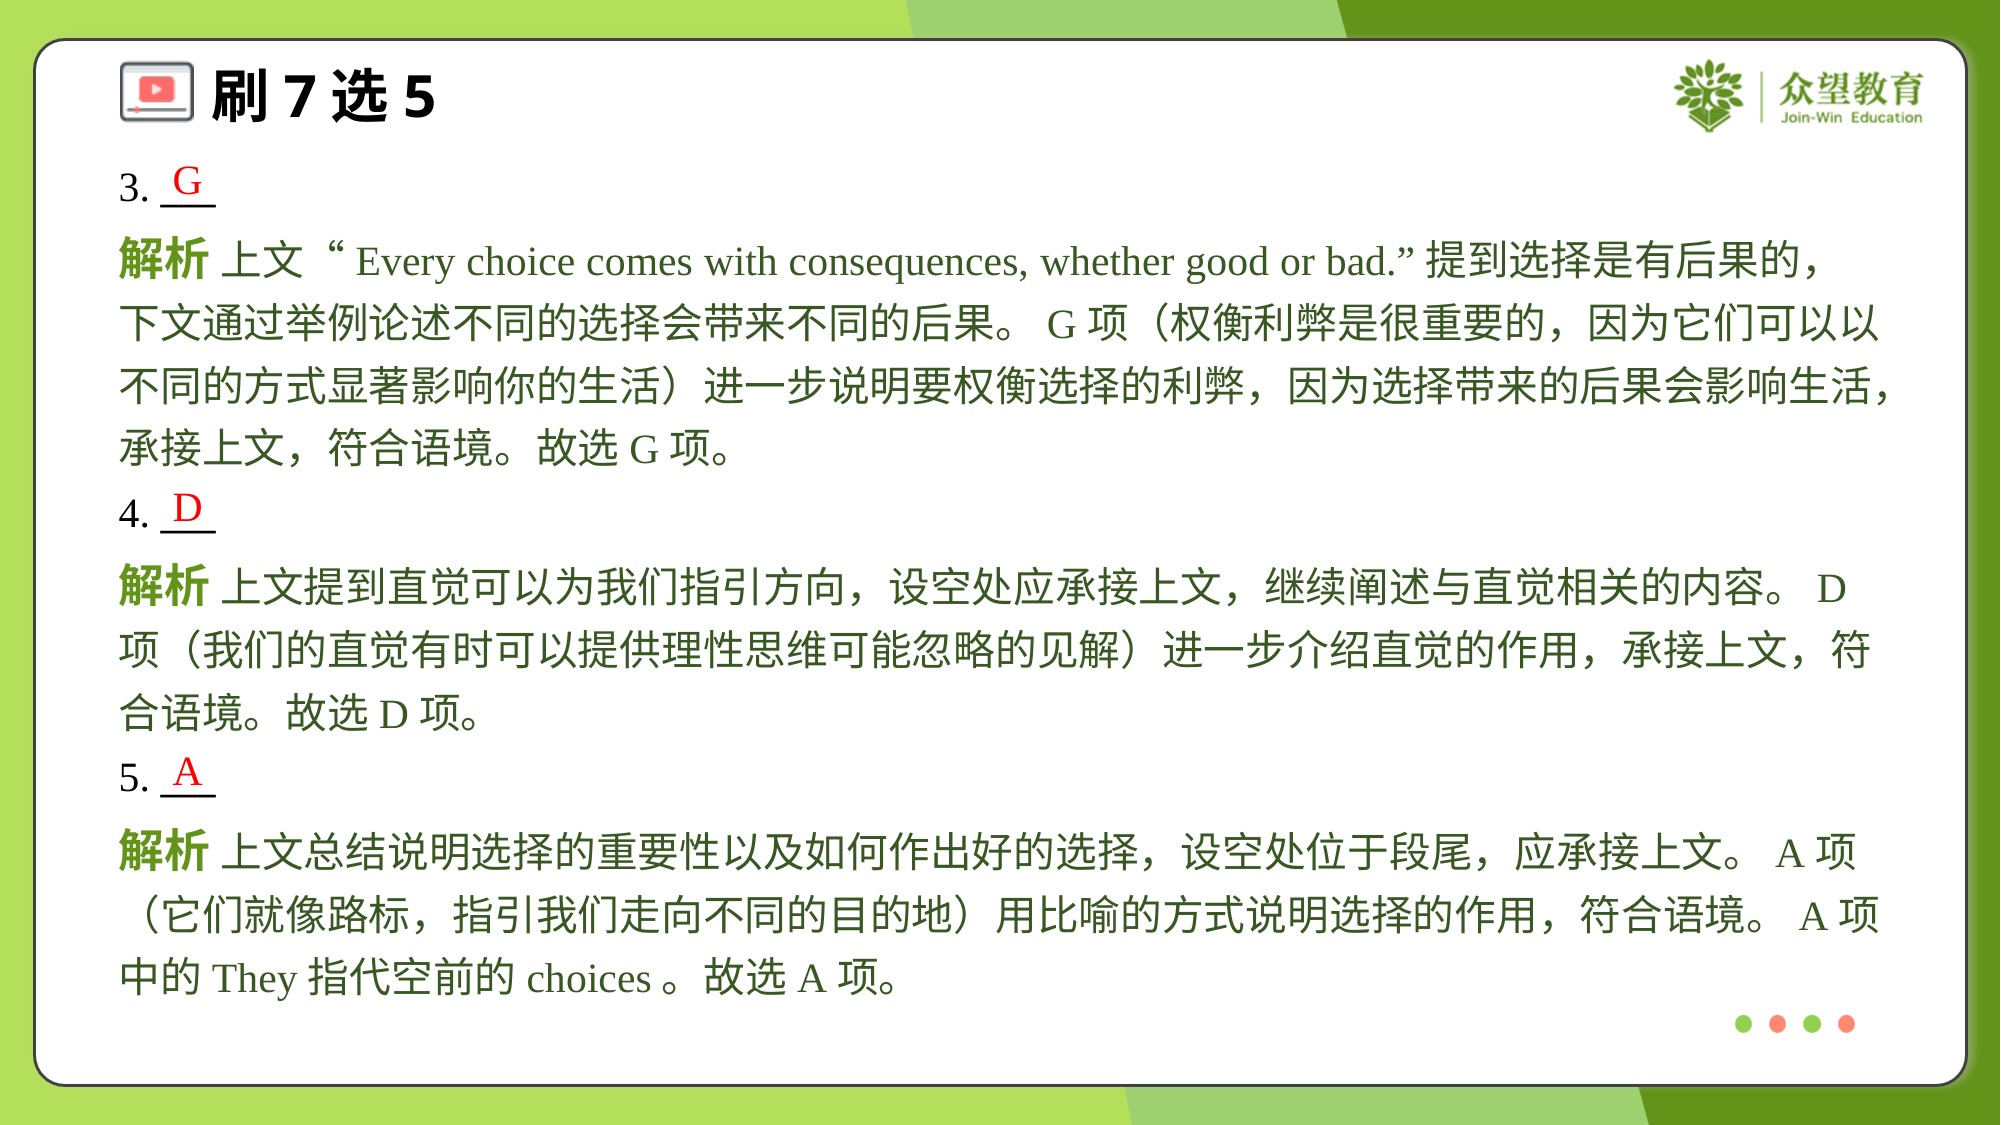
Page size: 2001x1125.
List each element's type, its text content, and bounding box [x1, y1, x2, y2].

text_box D [167, 467, 208, 525]
text_box 解析 上文总结说明选择的重要性以及如何作出好的选择，设空处位于段尾，应承接上文。A项（它们就像路标，指引我们走向不同的目的地）用比喻的方式说明选择的作用，符合语境。A项中的They指代空前的choices。故选A项。 [118, 807, 1883, 997]
text_box 解析 上文提到直觉可以为我们指引方向，设空处应承接上文，继续阐述与直觉相关的内容。D项（我们的直觉有时可以提供理性思维可能忽略的见解）进一步介绍直觉的作用，承接上文，符合语境。故选D项。 [118, 542, 1883, 732]
text_box 3. ___ [118, 146, 1883, 204]
text_box 5. ___ [118, 737, 1883, 795]
text_box 4. ___ [118, 473, 1883, 531]
picture [0, 0, 2000, 1125]
text_box A [167, 731, 208, 790]
text_box G [167, 140, 208, 199]
text_box 解析 上文“Every choice comes with consequences, whether good or bad.”提到选择是有后果的，下文通过举例论述不同的选择会带来不同的后果。G项（权衡利弊是很重要的，因为它们可以以不同的方式显著影响你的生活）进一步说明要权衡选择的利弊，因为选择带来的后果会影响生活，承接上文，符合语境。故选G项。 [118, 215, 1883, 468]
